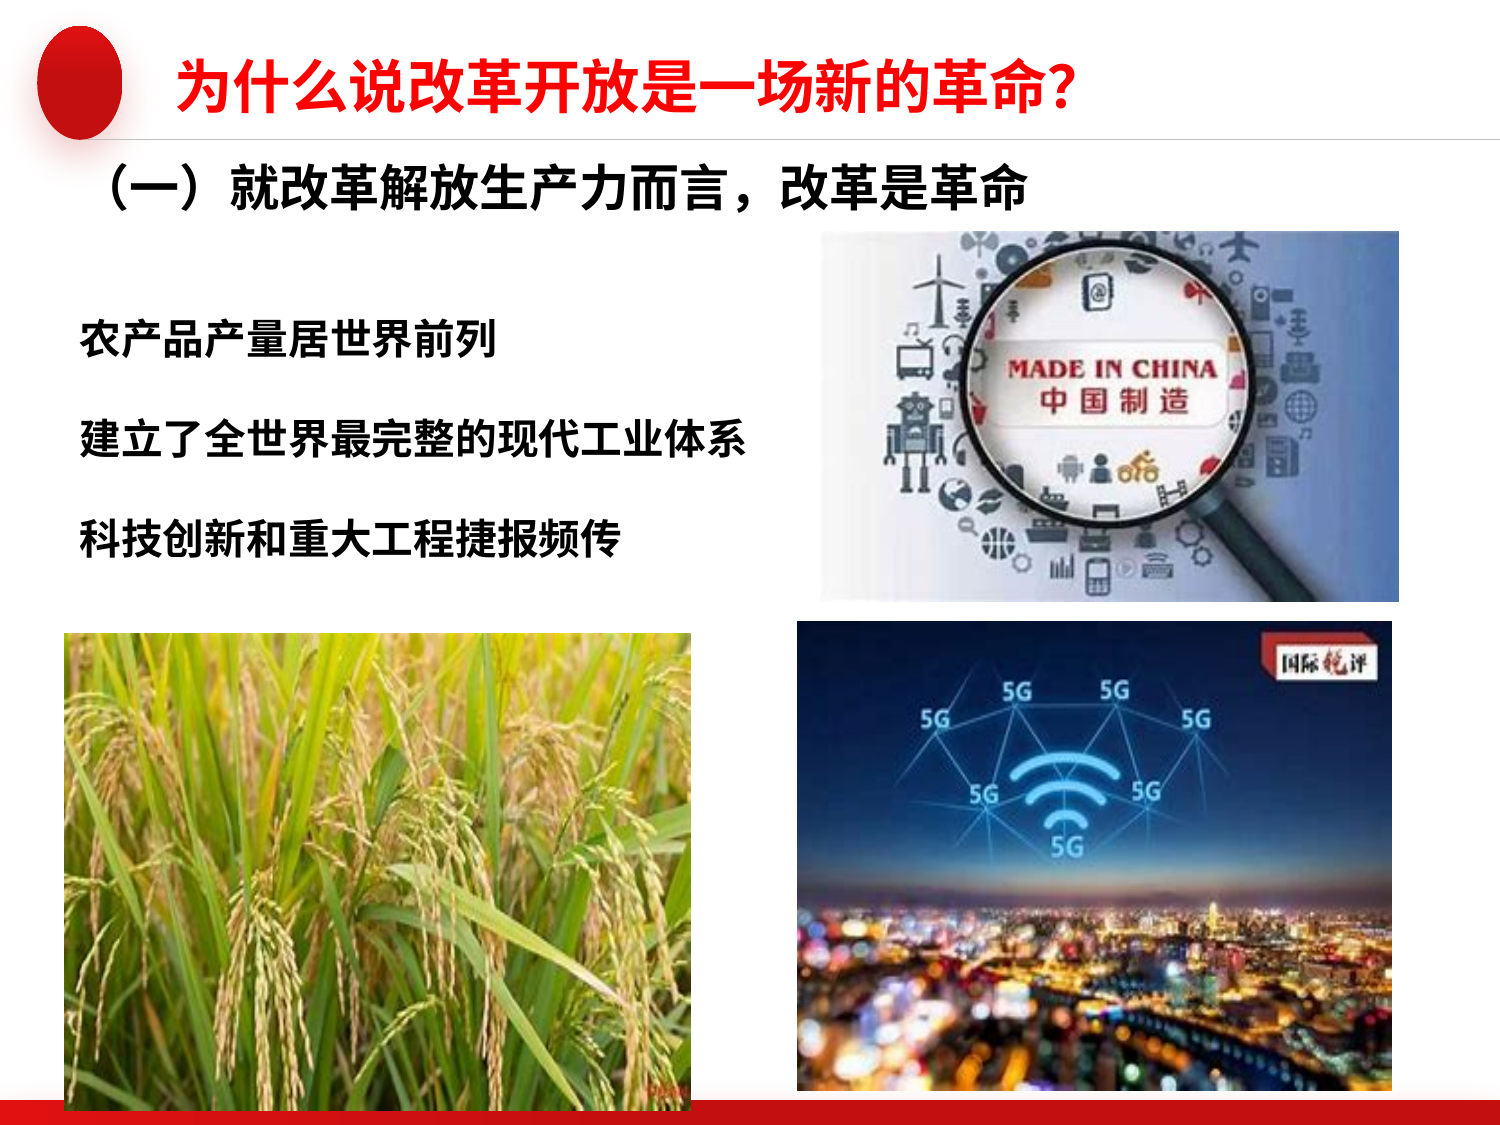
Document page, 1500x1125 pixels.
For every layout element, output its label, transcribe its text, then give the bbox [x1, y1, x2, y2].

text_box 为什么说改革开放是一场新的革命？ [159, 42, 1186, 128]
picture [797, 621, 1392, 1091]
picture [820, 231, 1399, 603]
text_box 农产品产量居世界前列 建立了全世界最完整的现代工业体系 科技创新和重大工程捷报频传 [64, 284, 800, 571]
picture [64, 633, 691, 1111]
text_box （一）就改革解放生产力而言，改革是革命 [64, 148, 1297, 284]
